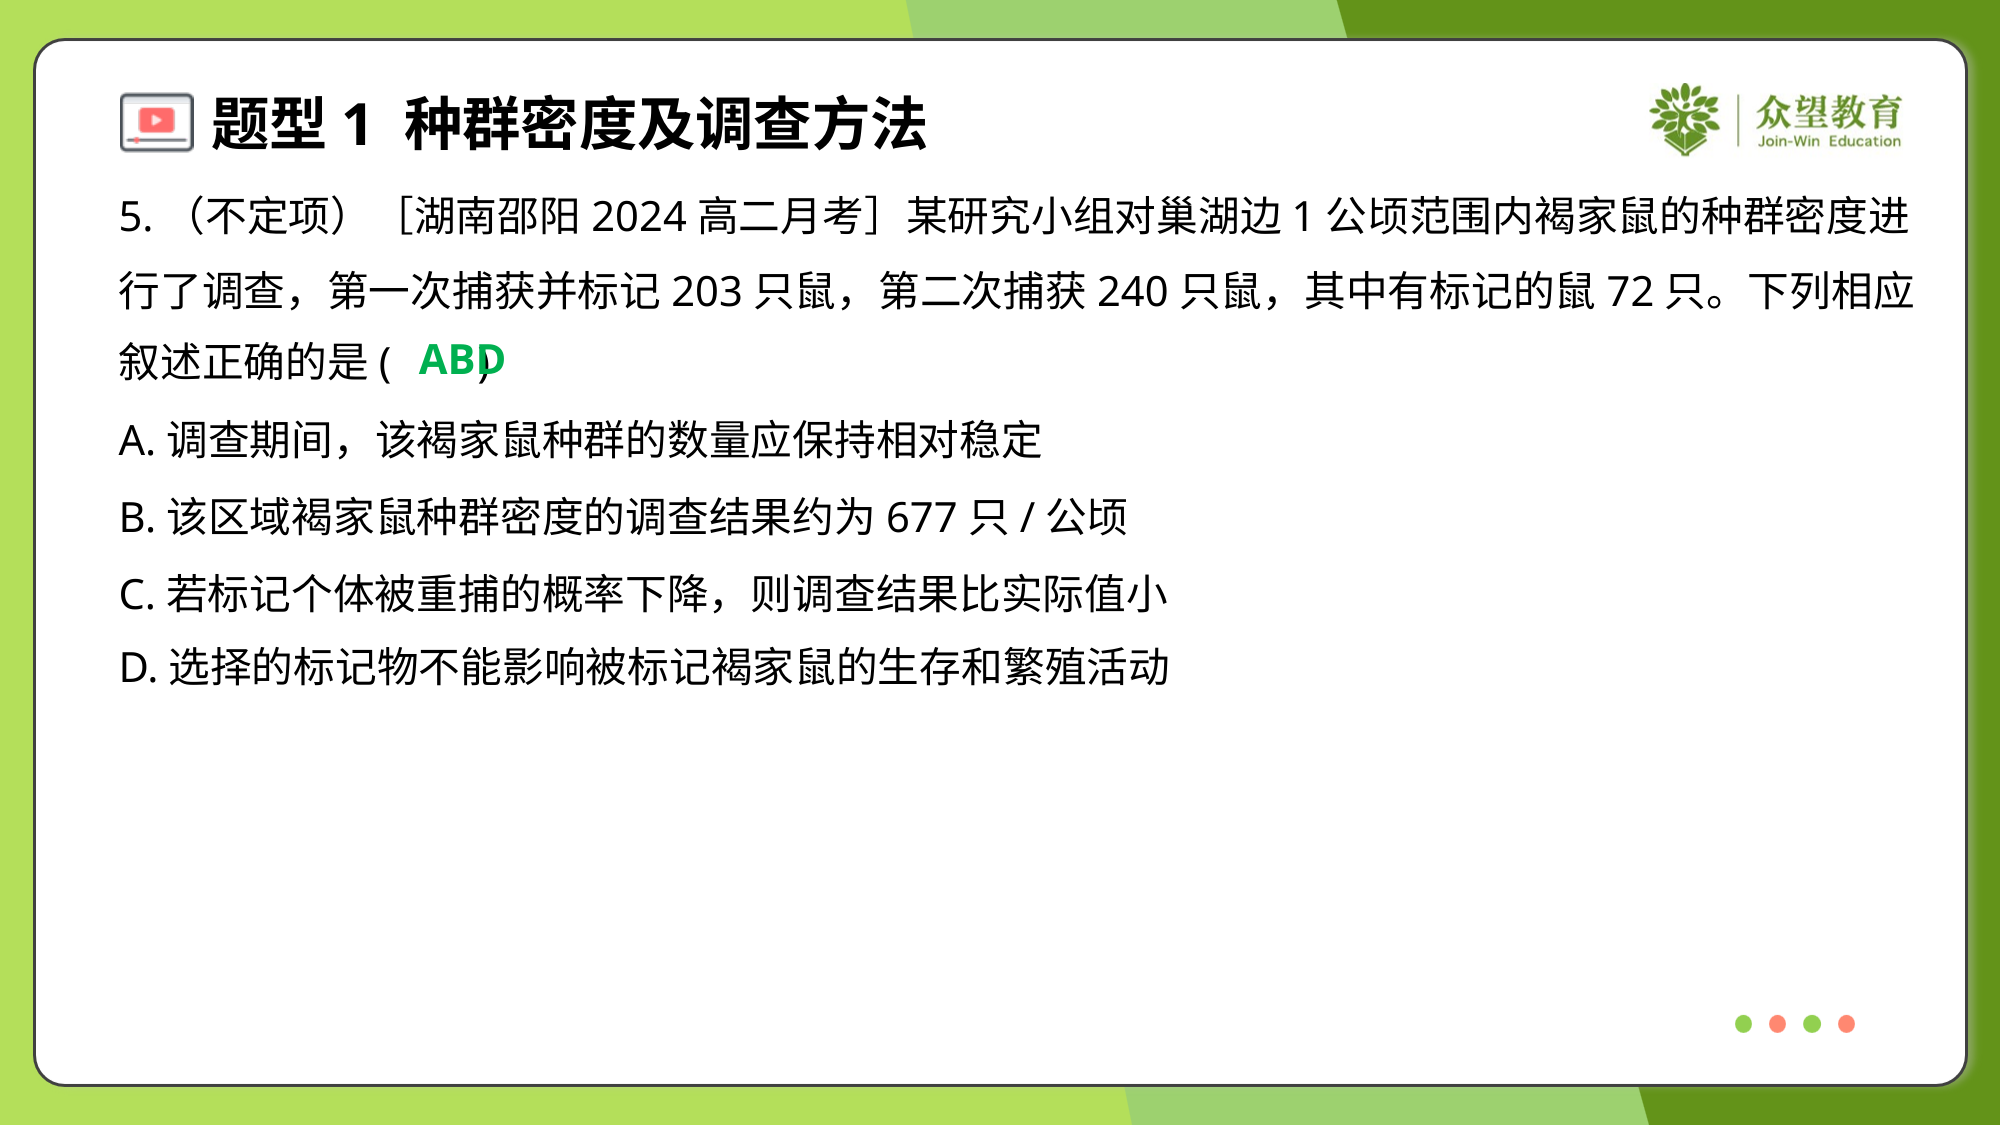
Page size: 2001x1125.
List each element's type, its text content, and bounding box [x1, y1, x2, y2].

picture [0, 0, 2000, 1125]
text_box ABD [401, 311, 525, 376]
text_box A.调查期间，该褐家鼠种群的数量应保持相对稳定 B.该区域褐家鼠种群密度的调查结果约为677只/公顷 C.若标记个体被重捕的概率下降，则调查结果比实际值小 D.选择的标记物不能影响被标记褐家鼠的生存和繁殖活动 [118, 388, 1883, 684]
text_box 5.（不定项）［湖南邵阳2024高二月考］某研究小组对巢湖边1公顷范围内褐家鼠的种群密度进 行了调查，第一次捕获并标记203只鼠，第二次捕获240只鼠，其中有标记的鼠72只。下列相应 叙述正确的是( ) [118, 164, 1883, 379]
